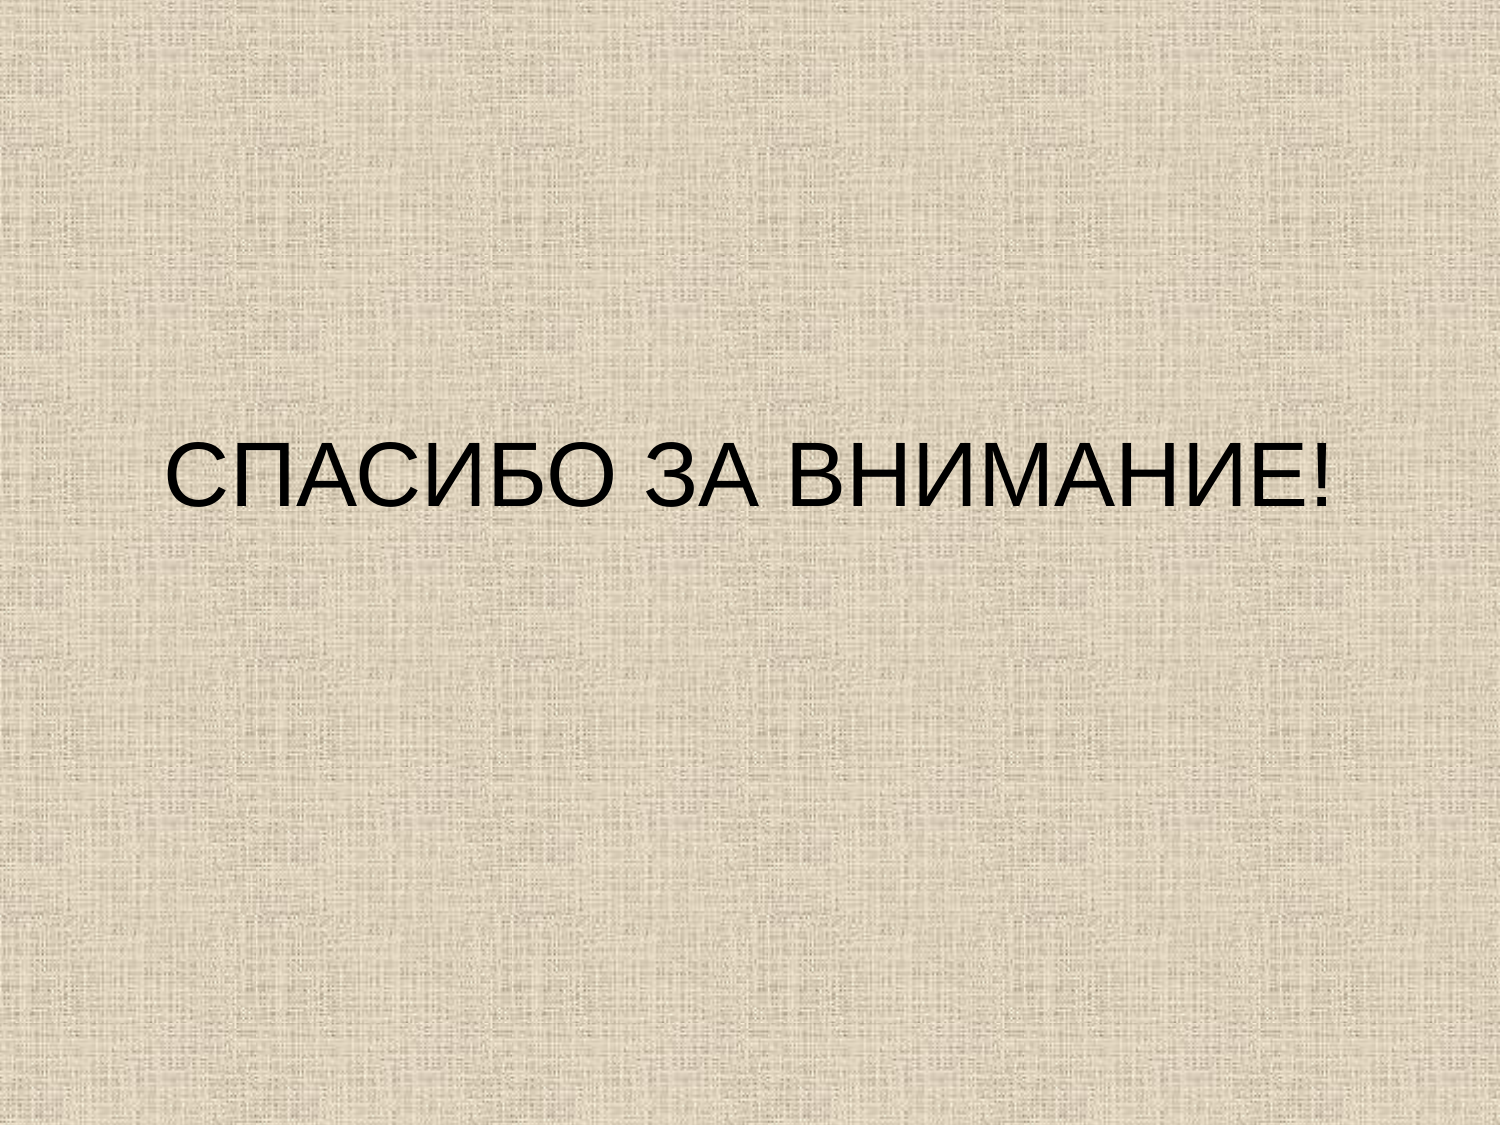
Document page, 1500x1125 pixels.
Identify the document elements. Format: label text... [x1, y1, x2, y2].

picture [0, 0, 1500, 1125]
title СПАСИБО ЗА ВНИМАНИЕ! [112, 349, 1388, 591]
